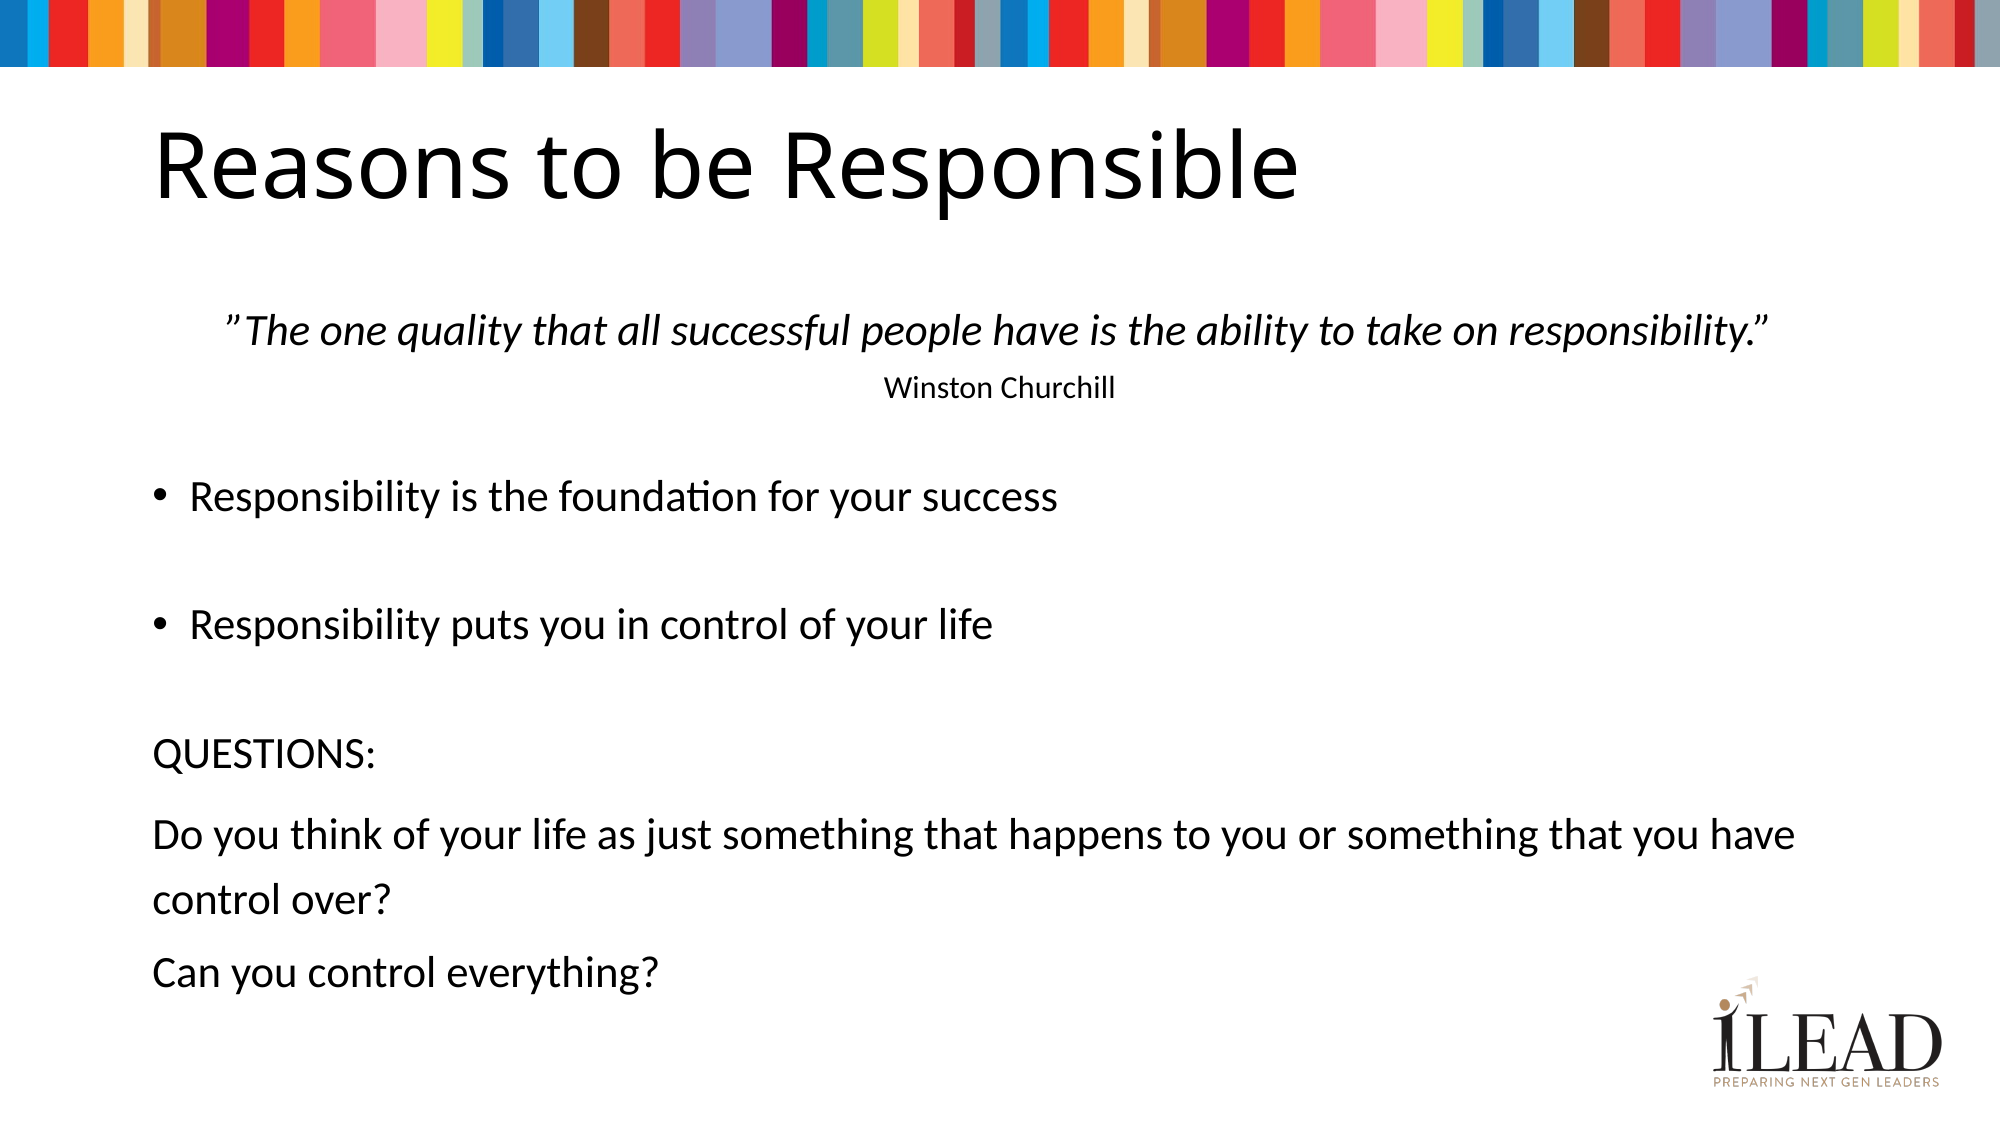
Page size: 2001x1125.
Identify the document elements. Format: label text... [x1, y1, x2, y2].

picture [0, 0, 26, 67]
picture [1709, 972, 1945, 1091]
title Reasons to be Responsible [137, 67, 1863, 278]
picture [1828, 0, 2000, 67]
picture [828, 0, 1026, 67]
picture [1048, 0, 1808, 67]
list ”The one quality that all successful people have is the ability to take on responsibility.” Winston Churchill Responsibility is the foundation for your success Responsibility puts you in control of your life QUESTIONS: Do you think of your life as just something that happens to you or something that you have control over? Can you control everything? [137, 299, 1863, 1014]
picture [48, 0, 808, 67]
